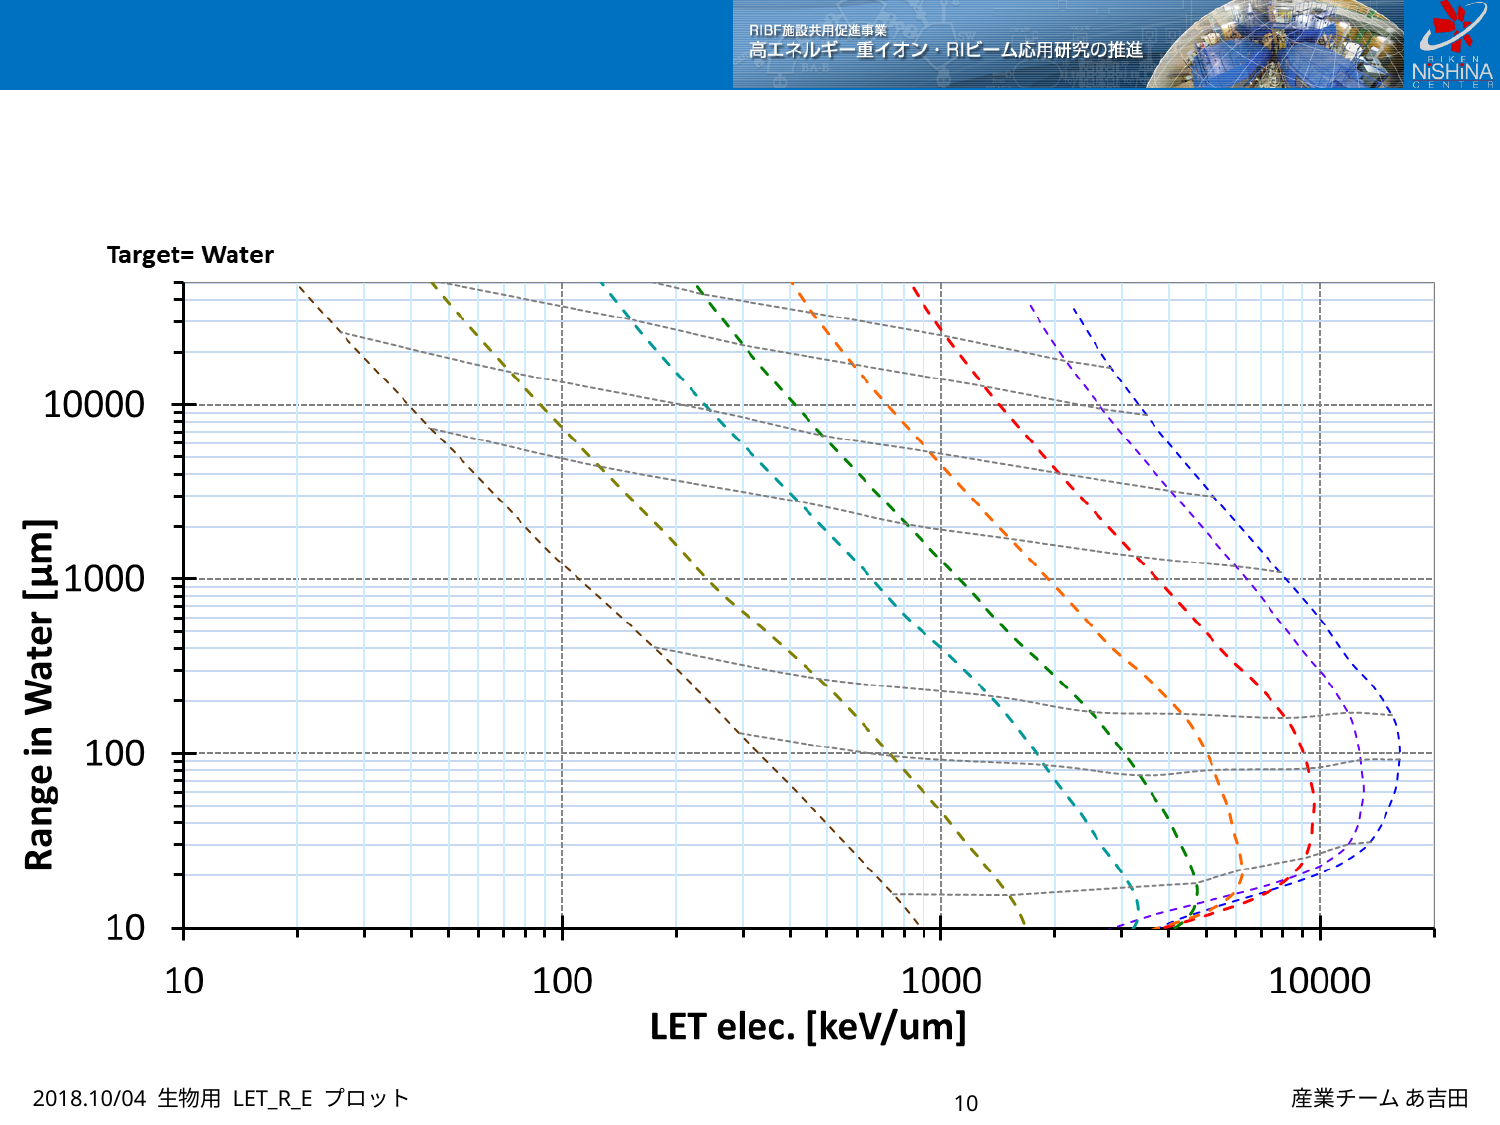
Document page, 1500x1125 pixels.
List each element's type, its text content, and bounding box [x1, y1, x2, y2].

picture [0, 0, 1500, 1053]
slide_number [17, 1081, 621, 1114]
footer 産業チーム あ吉田 [1009, 1081, 1486, 1114]
slide_number 10 [643, 1081, 994, 1114]
